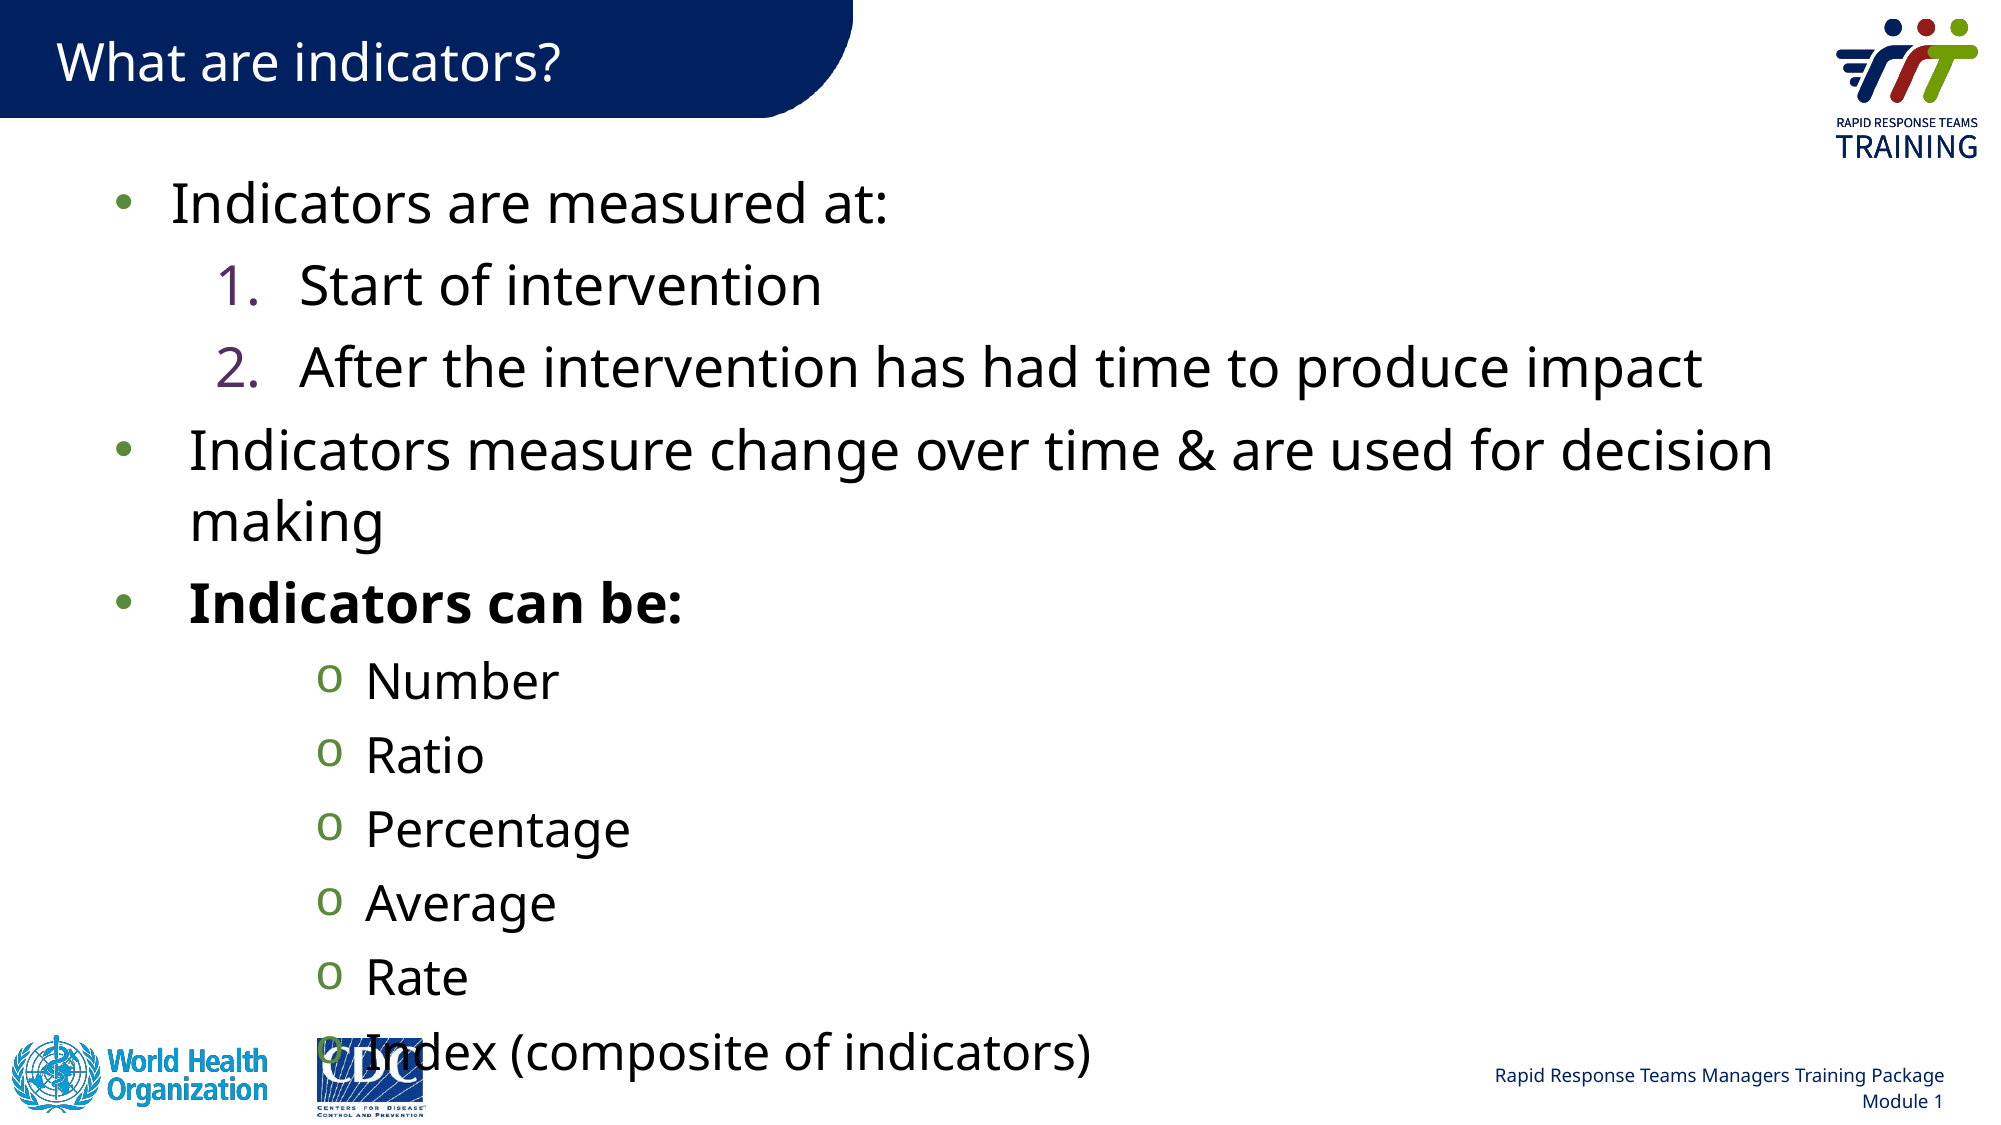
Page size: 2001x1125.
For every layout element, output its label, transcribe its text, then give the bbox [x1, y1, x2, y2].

picture [59, 1035, 267, 1113]
picture [71, 1053, 90, 1091]
title What are indicators? [48, 11, 636, 119]
picture [317, 1038, 426, 1117]
picture [322, 1039, 336, 1060]
picture [40, 1062, 47, 1070]
picture [0, 0, 853, 118]
picture [1835, 19, 1978, 167]
picture [12, 1035, 54, 1068]
picture [22, 1062, 26, 1077]
picture [12, 1083, 48, 1113]
picture [30, 1083, 37, 1091]
picture [50, 1108, 62, 1113]
picture [46, 1056, 54, 1062]
picture [34, 1054, 43, 1078]
picture [24, 1054, 36, 1087]
picture [36, 1088, 78, 1105]
text_box Indicators are measured at: Start of intervention After the intervention has had time to produce impact Indicators measure change over time & are used for decision making Indicators can be: Number Ratio Percentage Average Rate Index (composite of indicators) [99, 155, 1900, 406]
